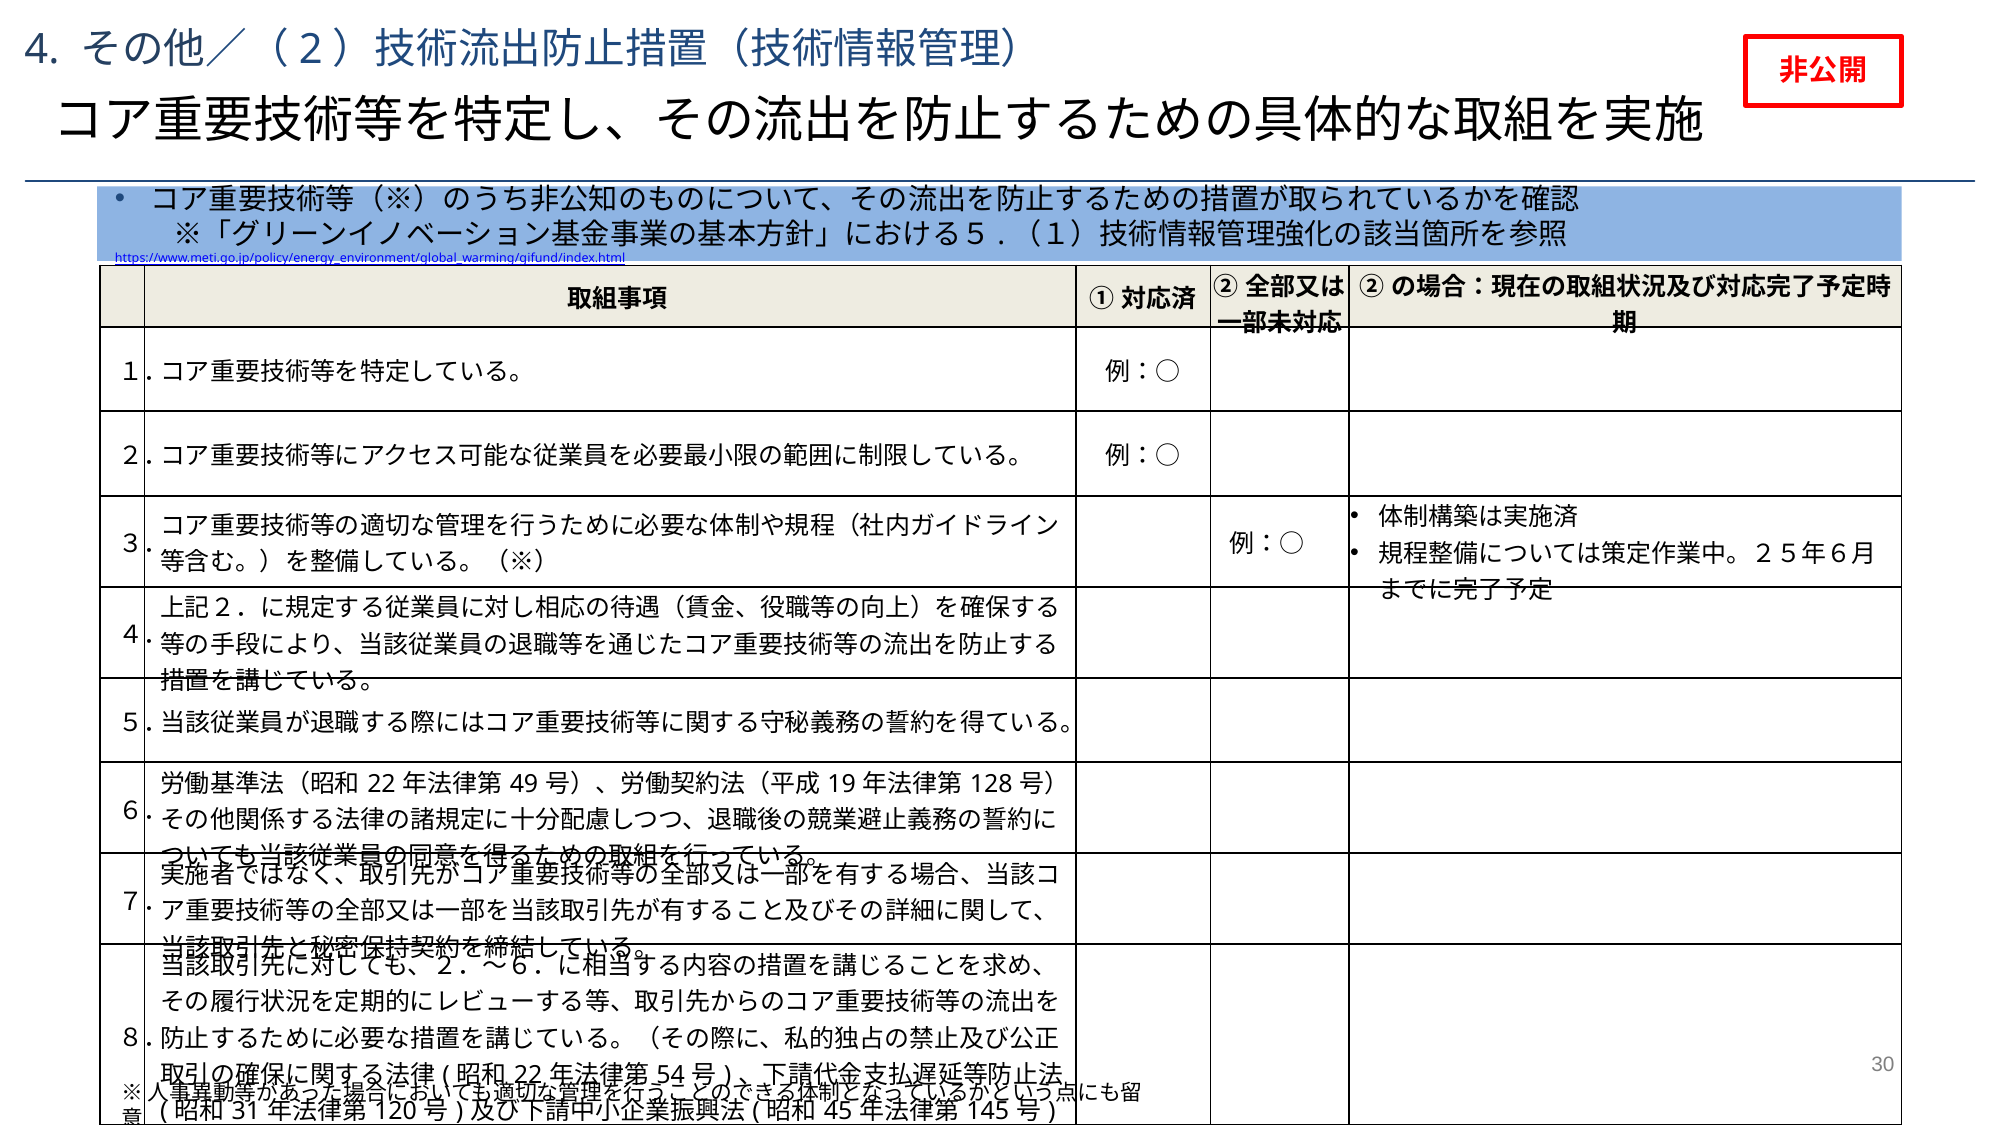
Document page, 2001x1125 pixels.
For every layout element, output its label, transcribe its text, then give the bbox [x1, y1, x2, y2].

table_cell 当該取引先に対しても、２．～６．に相当する内容の措置を講じることを求め、その履行状況を定期的にレビューする等、取引先からのコア重要技術等の流出を防止するために必要な措置を講じている。（その際に、私的独占の禁止及び公正取引の確保に関する法律(昭和22年法律第54号)、下請代金支払遅延等防止法(昭和31年法律第120号)及び下請中小企業振興法(昭和45年法律第145号)の諸規定に十分配慮している。） [145, 945, 1075, 1084]
table_cell [1211, 945, 1348, 1124]
table_cell ３． [101, 497, 144, 586]
text_box 非公開 [1745, 36, 1902, 106]
table_header 取組事項 [145, 266, 1075, 326]
table_cell ６． [101, 763, 144, 852]
table_cell ８． [101, 945, 144, 1124]
table_cell ５． [101, 679, 144, 761]
table_cell 例：○ [1077, 412, 1210, 495]
table_cell コア重要技術等の適切な管理を行うために必要な体制や規程（社内ガイドライン等含む。）を整備している。（※） [145, 497, 1075, 586]
table_cell 労働基準法（昭和22年法律第49号）、労働契約法（平成19年法律第128号）その他関係する法律の諸規定に十分配慮しつつ、退職後の競業避止義務の誓約についても当該従業員の同意を得るための取組を行っている。 [145, 763, 1075, 852]
text_box ※人事異動等があった場合においても適切な管理を行うことのできる体制となっているかという点にも留意 [105, 1084, 1165, 1125]
text_box コア重要技術等（※）のうち非公知のものについて、その流出を防止するための措置が取られているかを確認 ※「グリーンイノベーション基金事業の基本方針」における５.（１）技術情報管理強化の該当箇所を参照 https://www.meti.go.jp/policy/energy_environment/global_warming/gifund/index.html [97, 186, 1902, 261]
table_cell [1077, 588, 1210, 677]
table_header ②全部又は一部未対応 [1211, 266, 1348, 326]
table_cell 体制構築は実施済 規程整備については策定作業中。２５年６月までに完了予定 [1350, 497, 1901, 586]
table_cell [1350, 679, 1901, 761]
table_cell コア重要技術等にアクセス可能な従業員を必要最小限の範囲に制限している。 [145, 412, 1075, 495]
text_box 4. その他／（2）技術流出防止措置（技術情報管理） [24, 28, 1818, 74]
table_cell 実施者ではなく、取引先がコア重要技術等の全部又は一部を有する場合、当該コア重要技術等の全部又は一部を当該取引先が有すること及びその詳細に関して、当該取引先と秘密保持契約を締結している。 [145, 854, 1075, 943]
table_cell [1077, 945, 1210, 1124]
table_cell 当該従業員が退職する際にはコア重要技術等に関する守秘義務の誓約を得ている。 [145, 679, 1075, 761]
table_cell 上記２．に規定する従業員に対し相応の待遇（賃金、役職等の向上）を確保する等の手段により、当該従業員の退職等を通じたコア重要技術等の流出を防止する措置を講じている。 [145, 588, 1075, 677]
table_cell [1077, 854, 1210, 943]
table_cell [1211, 679, 1348, 761]
table_cell [1350, 763, 1901, 852]
table_cell ４． [101, 588, 144, 677]
table_cell コア重要技術等を特定している。 [145, 328, 1075, 410]
text_box コア重要技術等を特定し、その流出を防止するための具体的な取組を実施 [53, 94, 1899, 149]
table_cell [1211, 854, 1348, 943]
table_cell 例：○ [1077, 328, 1210, 410]
table_cell [1077, 763, 1210, 852]
table_cell 例：○ [1211, 497, 1348, 586]
table_cell ７． [101, 854, 144, 943]
table_cell [1350, 854, 1901, 943]
table_cell [1211, 763, 1348, 852]
table_cell [1211, 588, 1348, 677]
table_cell [1350, 945, 1901, 1124]
table_cell [1077, 679, 1210, 761]
table_header ①対応済 [1077, 266, 1210, 326]
table_header [101, 266, 144, 326]
table_cell １． [101, 328, 144, 410]
table_cell [1350, 412, 1901, 495]
table_cell [1350, 588, 1901, 677]
table_cell [1211, 328, 1348, 410]
table_header ②の場合：現在の取組状況及び対応完了予定時期 [1350, 266, 1901, 326]
table_cell [1350, 328, 1901, 410]
table_cell ２． [101, 412, 144, 495]
table_cell [1211, 412, 1348, 495]
table_cell [1077, 497, 1210, 586]
